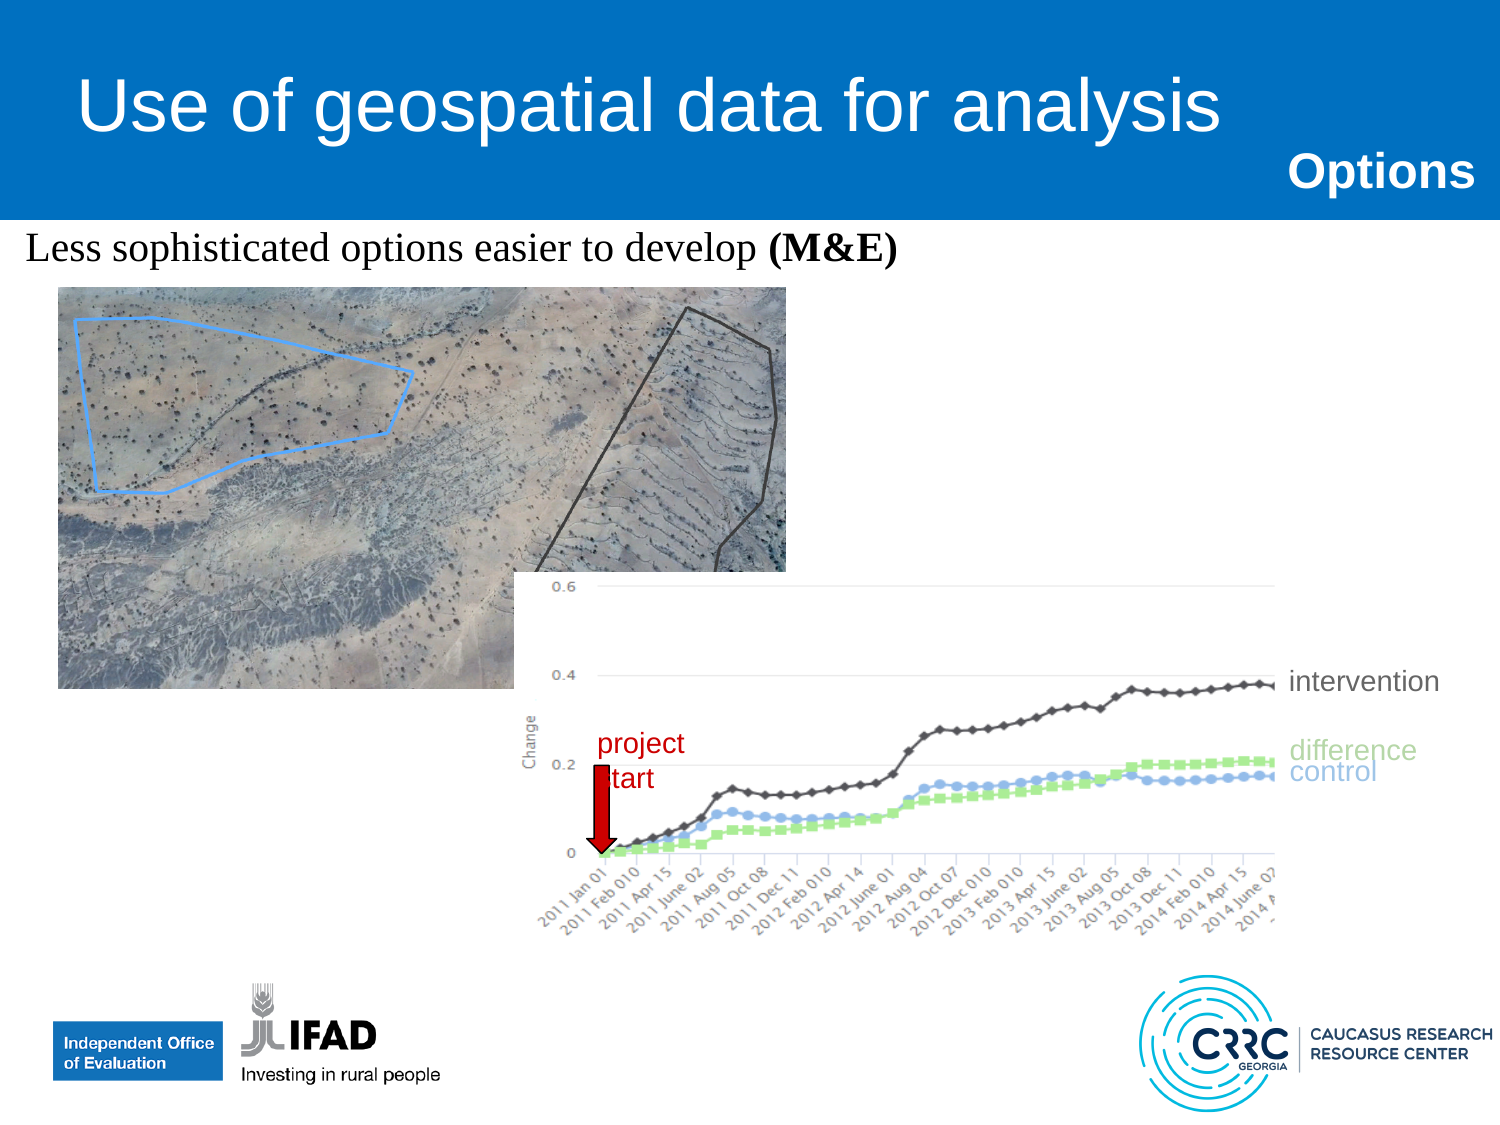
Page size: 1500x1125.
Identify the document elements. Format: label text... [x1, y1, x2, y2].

list Use of geospatial data for analysis [76, 30, 1412, 173]
picture [1125, 962, 1500, 1125]
text_box Options [1272, 123, 1500, 230]
text_box intervention [1279, 646, 1457, 692]
picture [53, 980, 443, 1089]
text_box control [1279, 761, 1402, 783]
list Less sophisticated options easier to develop (M&E) [25, 225, 1075, 306]
text_box difference [1279, 715, 1441, 761]
picture [57, 287, 1275, 951]
